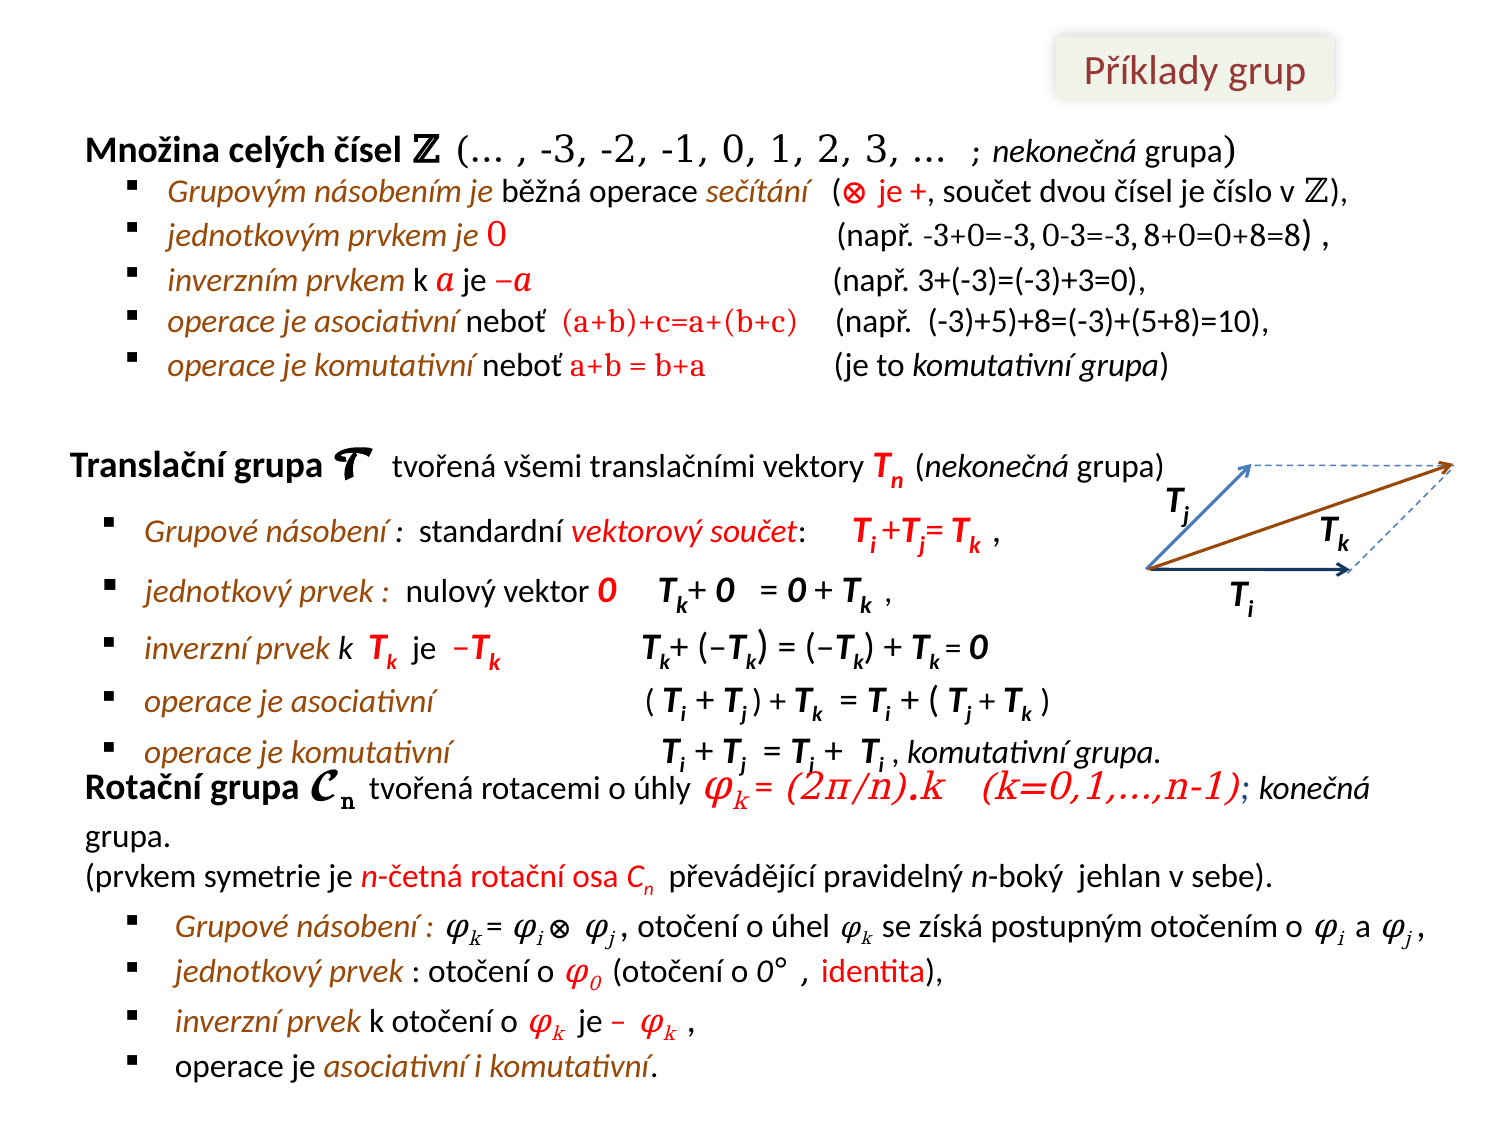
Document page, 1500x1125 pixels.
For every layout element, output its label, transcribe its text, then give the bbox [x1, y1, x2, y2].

text_box Rotační grupa 𝓒n tvořená rotacemi o úhly φk = (2π/n).k (k=0,1,…,n-1); konečná grupa. (prvkem symetrie je n-četná rotační osa Cn převádějící pravidelný n-boký jehlan v sebe). Grupové násobení : φk = φi ⊗ φj , otočení o úhel φk se získá postupným otočením o φi a φj , jednotkový prvek : otočení o φ0 (otočení o 0° , identita), inverzní prvek k otočení o φk je – φk , operace je asociativní i komutativní. [70, 750, 1442, 1092]
text_box Množina celých čísel ℤ (… , -3, -2, -1, 0, 1, 2, 3, … ; nekonečná grupa) Grupovým násobením je běžná operace sečítání (⊗ je +, součet dvou čísel je číslo v ℤ), jednotkovým prvkem je 0 (např. -3+0=-3, 0-3=-3, 8+0=0+8=8) , inverzním prvkem k a je –a (např. 3+(-3)=(-3)+3=0), operace je asociativní neboť (a+b)+c=a+(b+c) (např. (-3)+5)+8=(-3)+(5+8)=10), operace je komutativní neboť a+b = b+a (je to komutativní grupa) [70, 117, 1395, 392]
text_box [46, 428, 1455, 727]
text_box [70, 738, 1395, 750]
text_box Příklady grup [1055, 35, 1336, 99]
